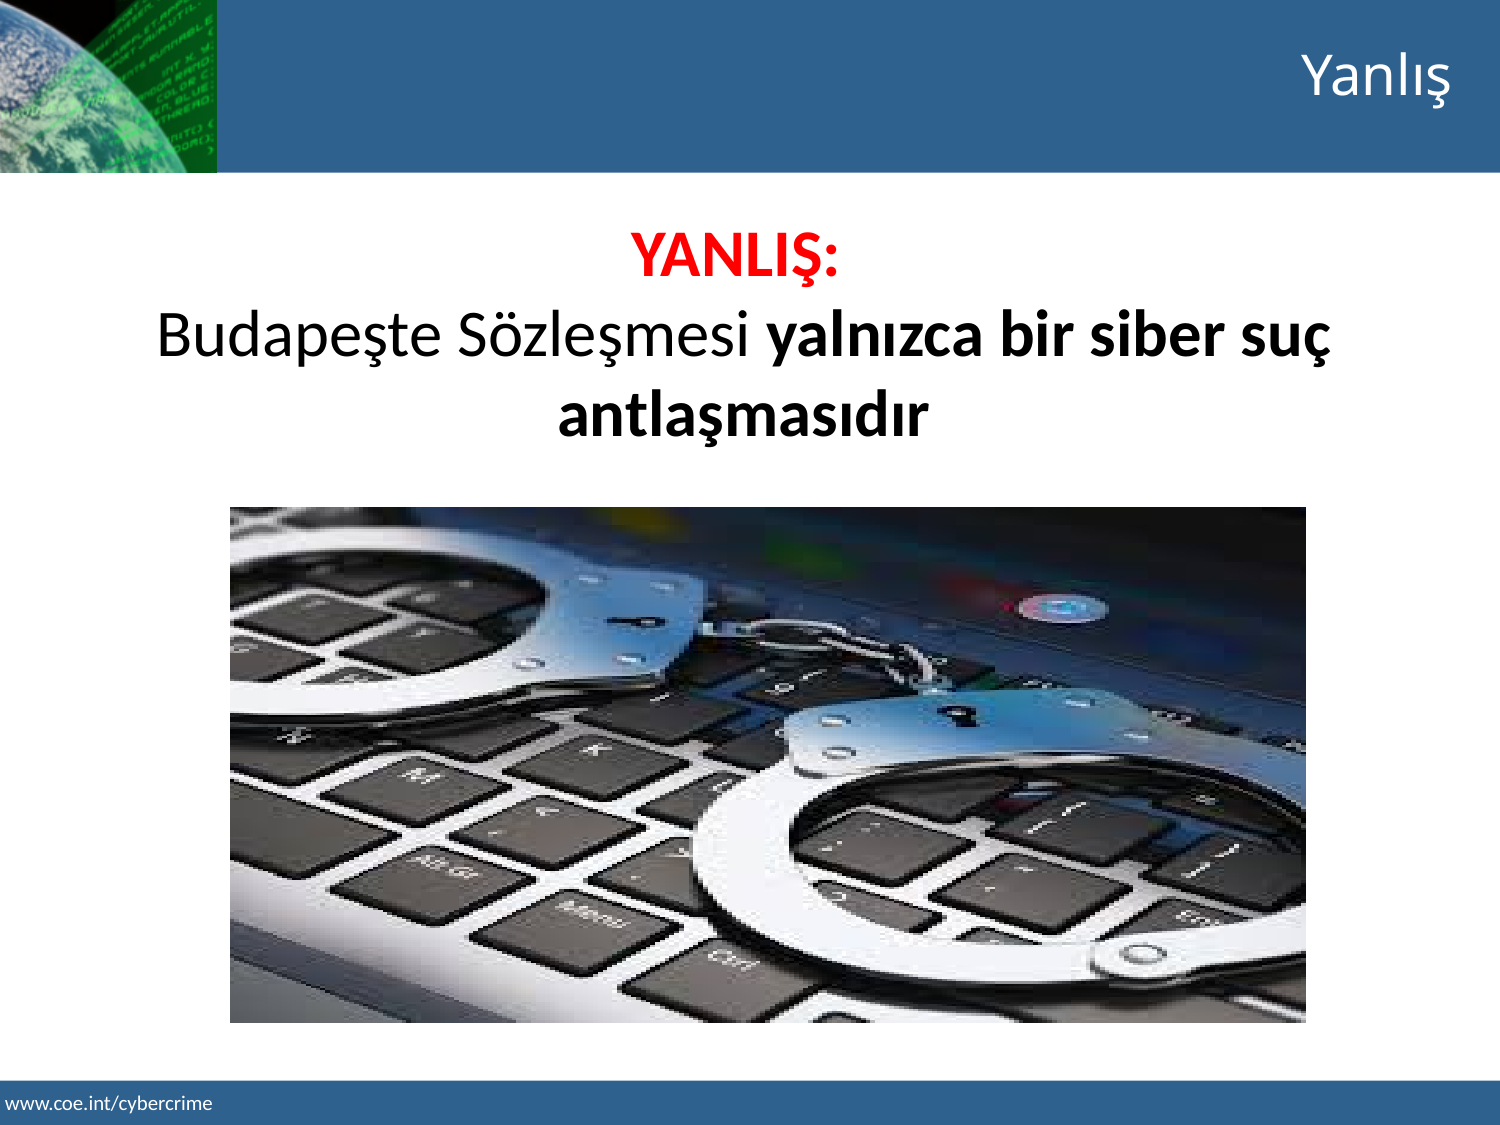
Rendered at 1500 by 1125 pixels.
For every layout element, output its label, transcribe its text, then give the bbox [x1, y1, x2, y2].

text_box Yanlış [230, 31, 1483, 114]
picture [0, 0, 217, 173]
picture [230, 507, 1306, 1023]
text_box YANLIŞ: Budapeşte Sözleşmesi yalnızca bir siber suç antlaşmasıdır [76, 202, 1412, 457]
